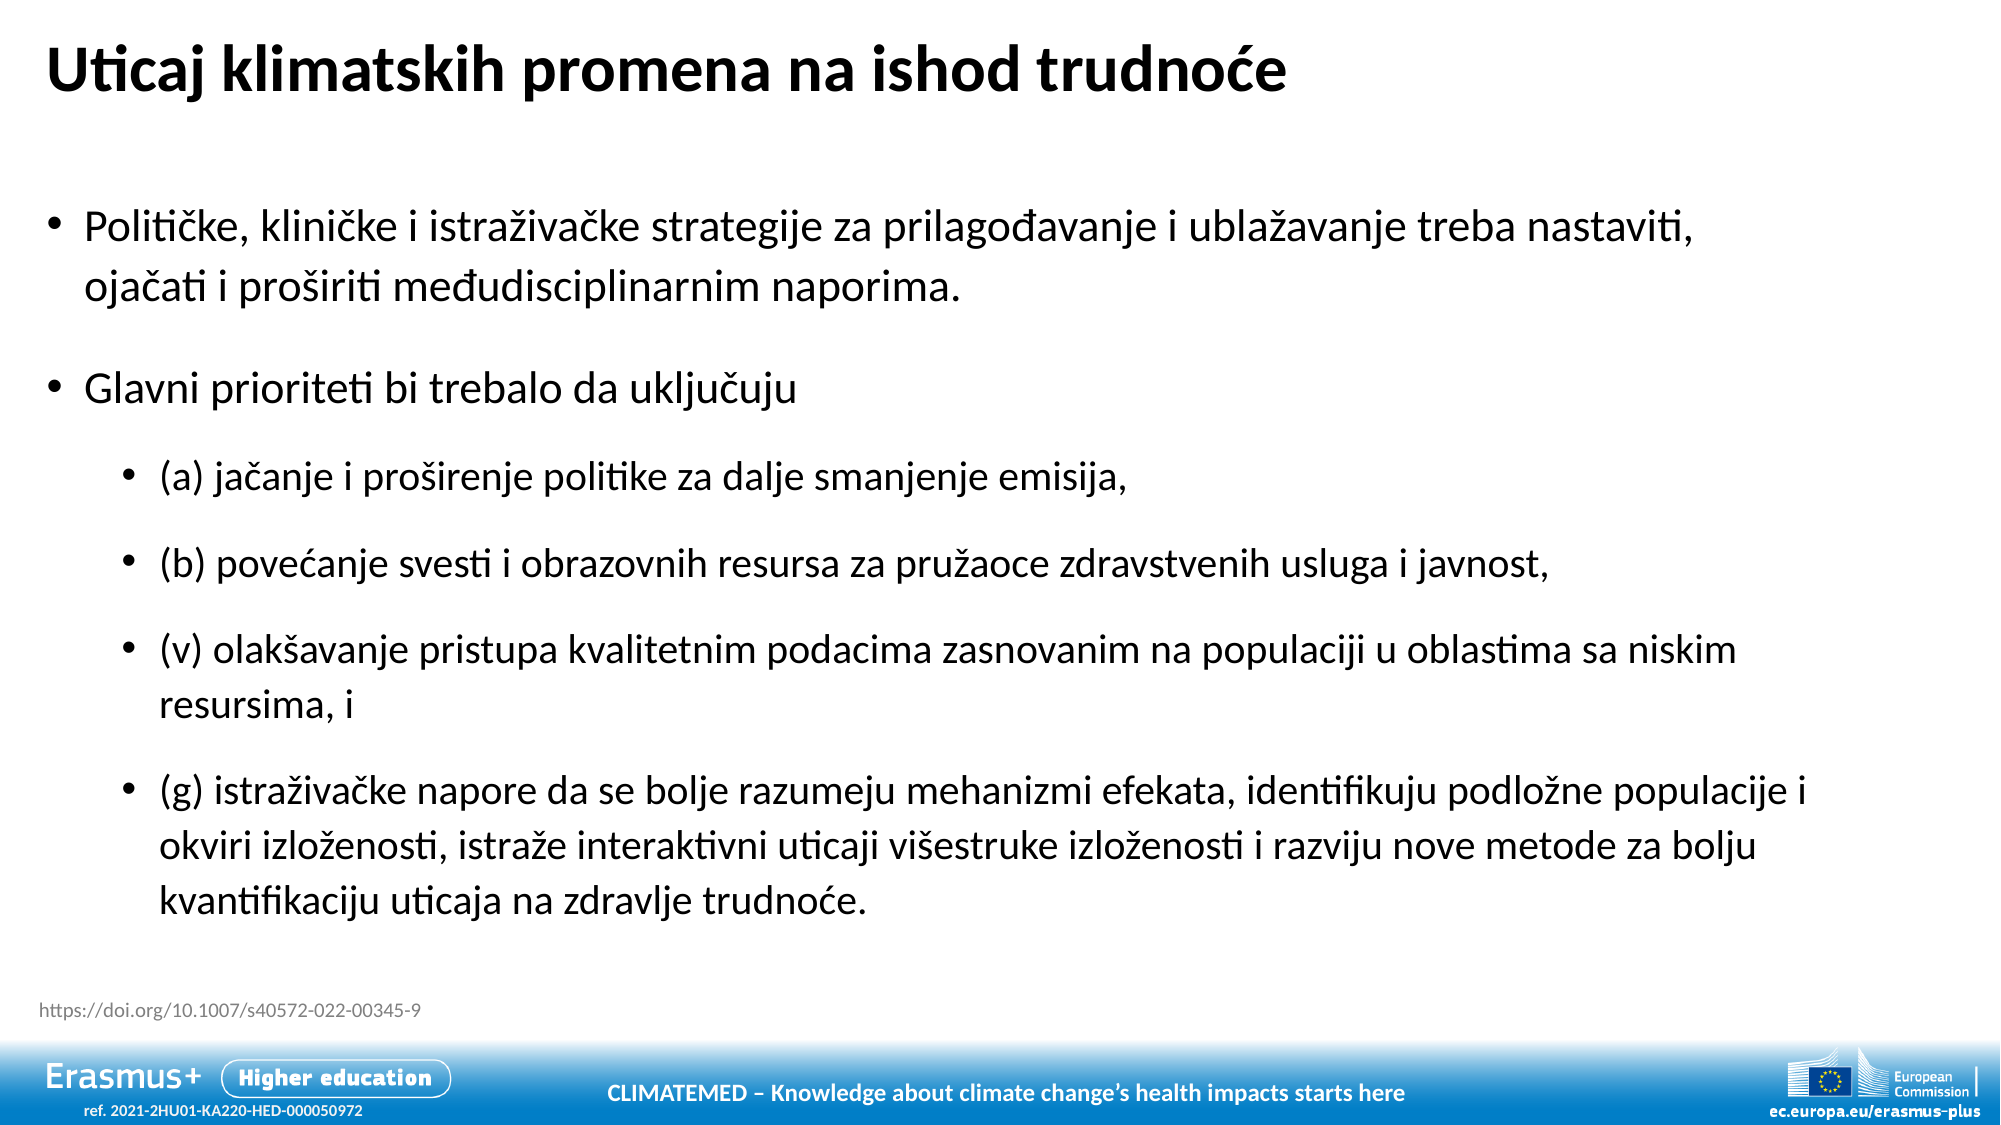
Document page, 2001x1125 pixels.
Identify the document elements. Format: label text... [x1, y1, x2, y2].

list Političke, kliničke i istraživačke strategije za prilagođavanje i ublažavanje treba nastaviti, ojačati i proširiti međudisciplinarnim naporima. Glavni prioriteti bi trebalo da uključuju (a) jačanje i proširenje politike za dalje smanjenje emisija, (b) povećanje svesti i obrazovnih resursa za pružaoce zdravstvenih usluga i javnost, (v) olakšavanje pristupa kvalitetnim podacima zasnovanim na populaciji u oblastima sa niskim resursima, i (g) istraživačke napore da se bolje razumeju mehanizmi efekata, identifikuju podložne populacije i okviri izloženosti, istraže interaktivni uticaji višestruke izloženosti i razviju nove metode za bolju kvantifikaciju uticaja na zdravlje trudnoće. [31, 182, 1833, 1010]
picture [0, 899, 2000, 1125]
title Uticaj klimatskih promena na ishod trudnoće [31, 25, 1984, 116]
text_box https://doi.org/10.1007/s40572-022-00345-9 [24, 989, 1008, 1030]
